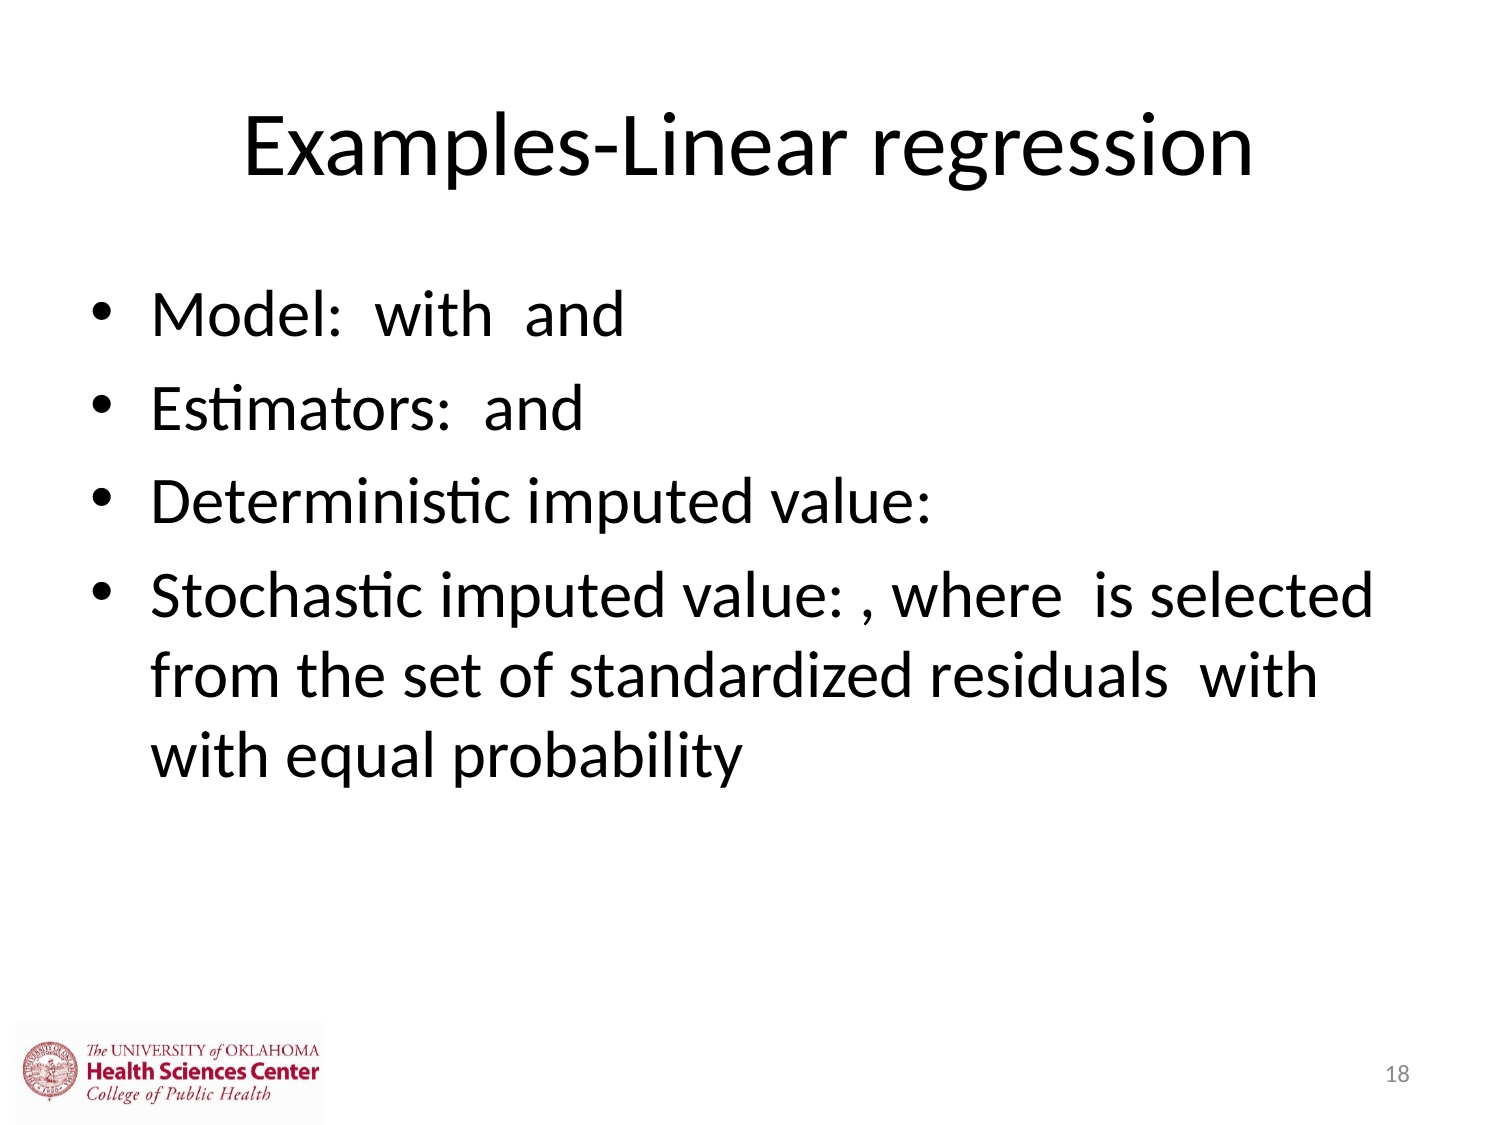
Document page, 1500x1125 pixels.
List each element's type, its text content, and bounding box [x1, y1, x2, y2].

title Examples-Linear regression [75, 45, 1425, 233]
picture [15, 1022, 325, 1125]
slide_number 18 [1074, 1042, 1425, 1103]
